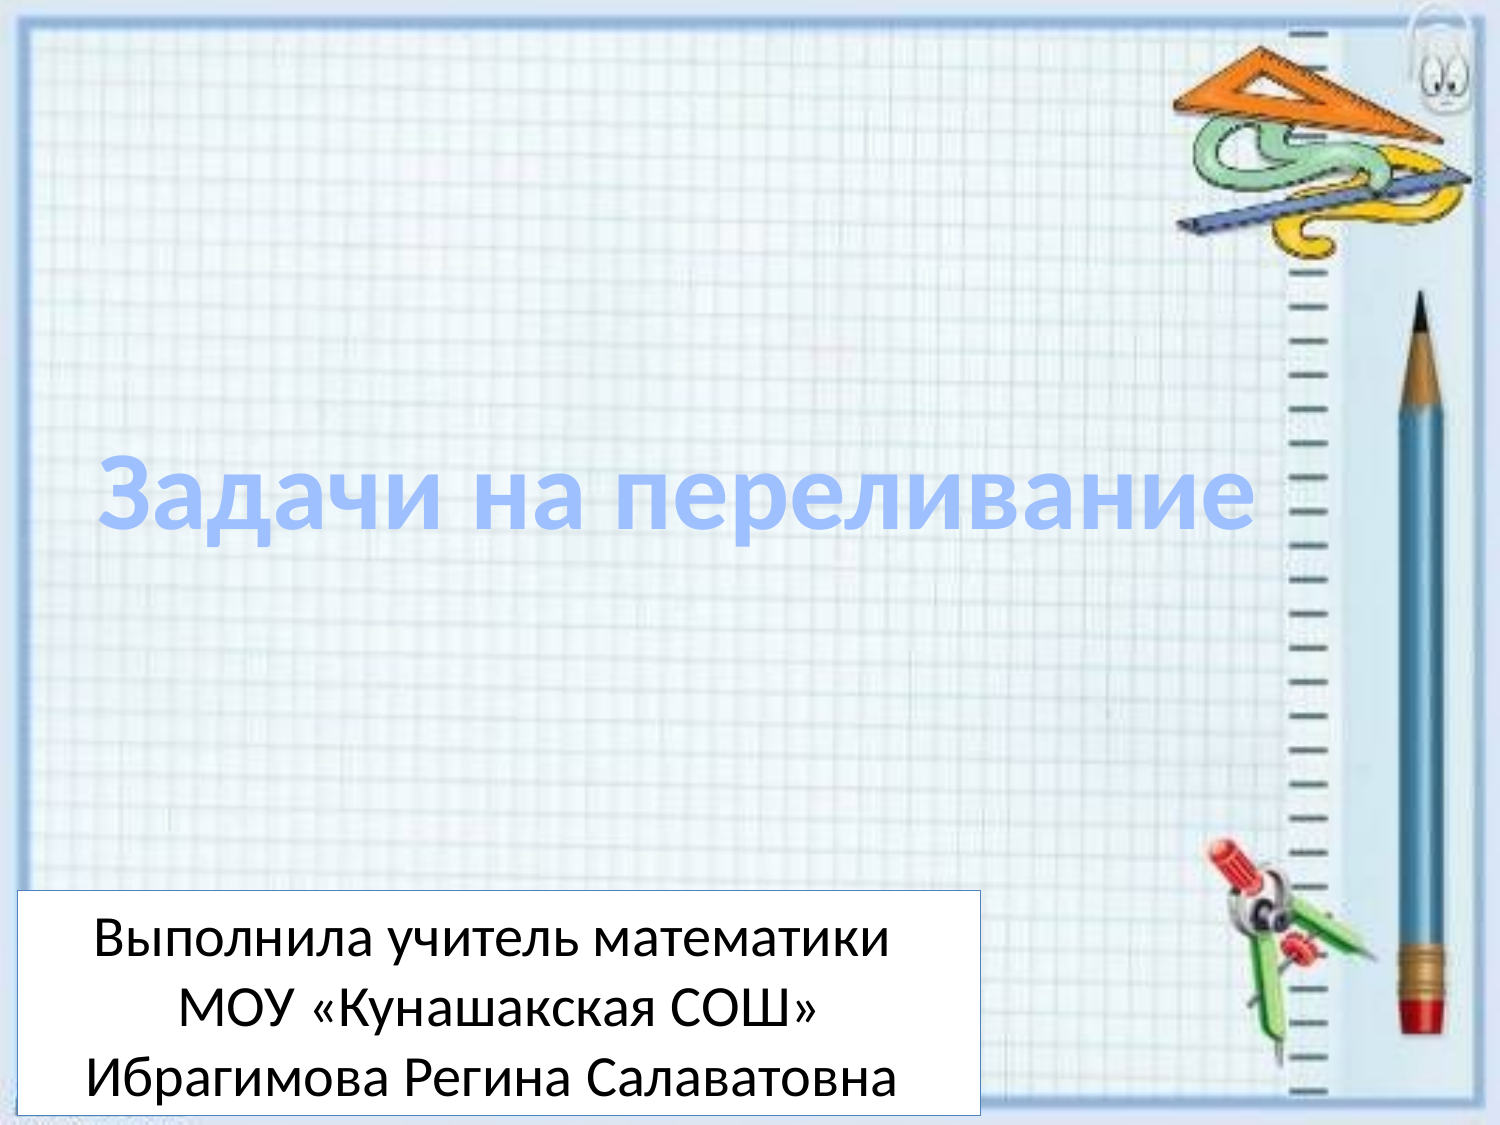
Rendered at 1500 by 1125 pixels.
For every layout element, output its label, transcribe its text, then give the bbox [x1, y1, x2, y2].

text_box Выполнила учитель математики МОУ «Кунашакская СОШ» Ибрагимова Регина Салаватовна [17, 890, 981, 1116]
text_box Задачи на переливание [82, 409, 1274, 560]
picture [0, 0, 1500, 1125]
